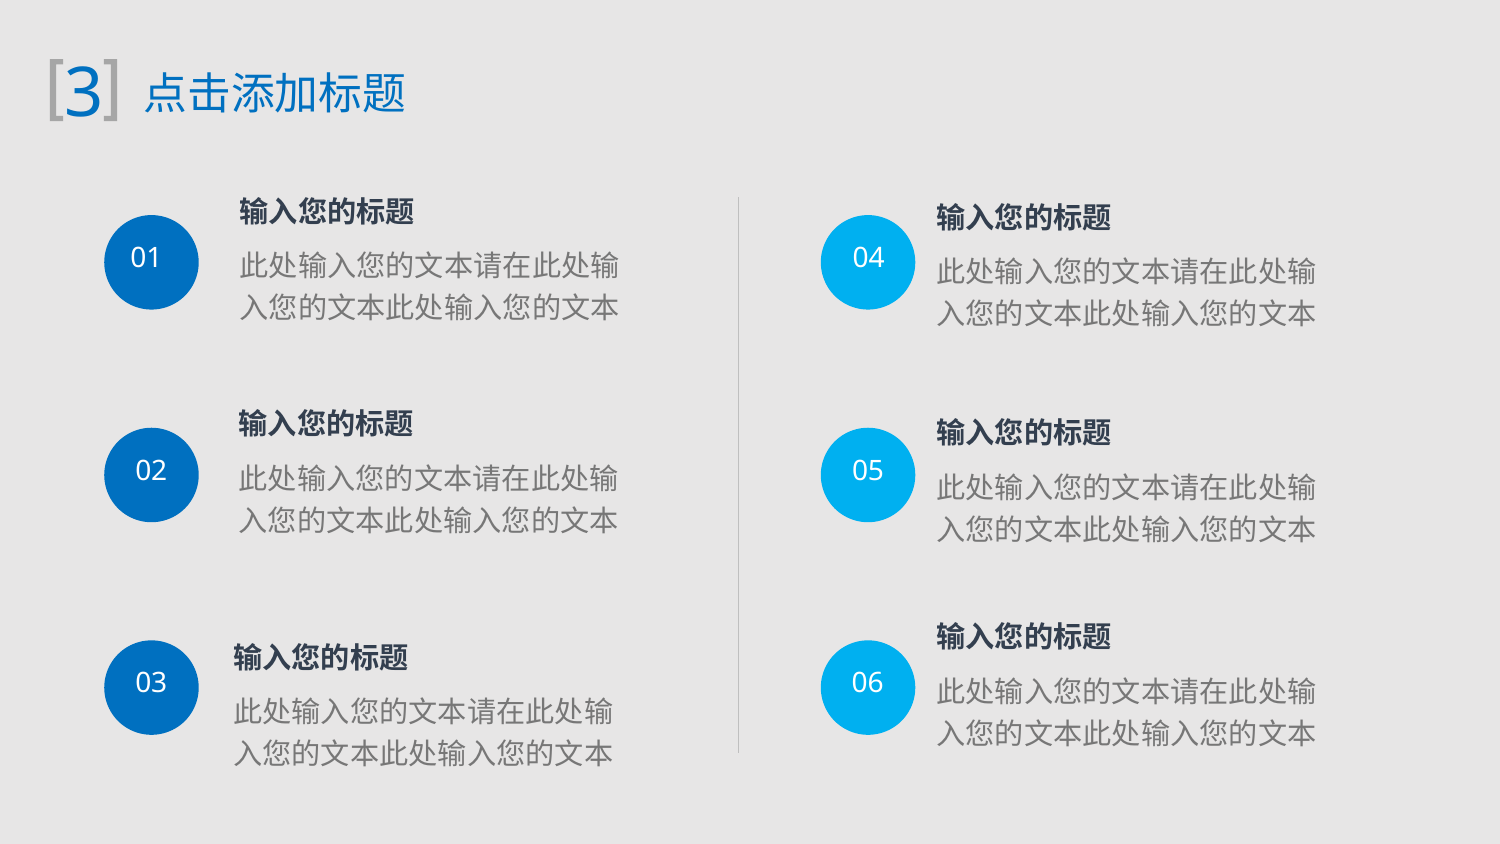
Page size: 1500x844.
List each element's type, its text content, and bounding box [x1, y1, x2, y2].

text_box 输入您的标题 此处输入您的文本请在此处输入您的文本此处输入您的文本 [921, 611, 1353, 777]
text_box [104, 215, 199, 310]
text_box 输入您的标题 此处输入您的文本请在此处输入您的文本此处输入您的文本 [921, 191, 1353, 357]
text_box 输入您的标题 此处输入您的文本请在此处输入您的文本此处输入您的文本 [224, 185, 644, 325]
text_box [820, 215, 916, 310]
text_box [820, 427, 916, 523]
text_box [49, 59, 64, 122]
text_box 3 [49, 42, 119, 138]
text_box 点击添加标题 [128, 58, 421, 126]
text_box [104, 427, 199, 523]
text_box 输入您的标题 此处输入您的文本请在此处输入您的文本此处输入您的文本 [921, 407, 1353, 573]
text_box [104, 640, 199, 735]
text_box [820, 640, 916, 735]
text_box [103, 59, 118, 122]
text_box 输入您的标题 此处输入您的文本请在此处输入您的文本此处输入您的文本 [223, 398, 650, 543]
text_box 输入您的标题 此处输入您的文本请在此处输入您的文本此处输入您的文本 [218, 631, 644, 777]
